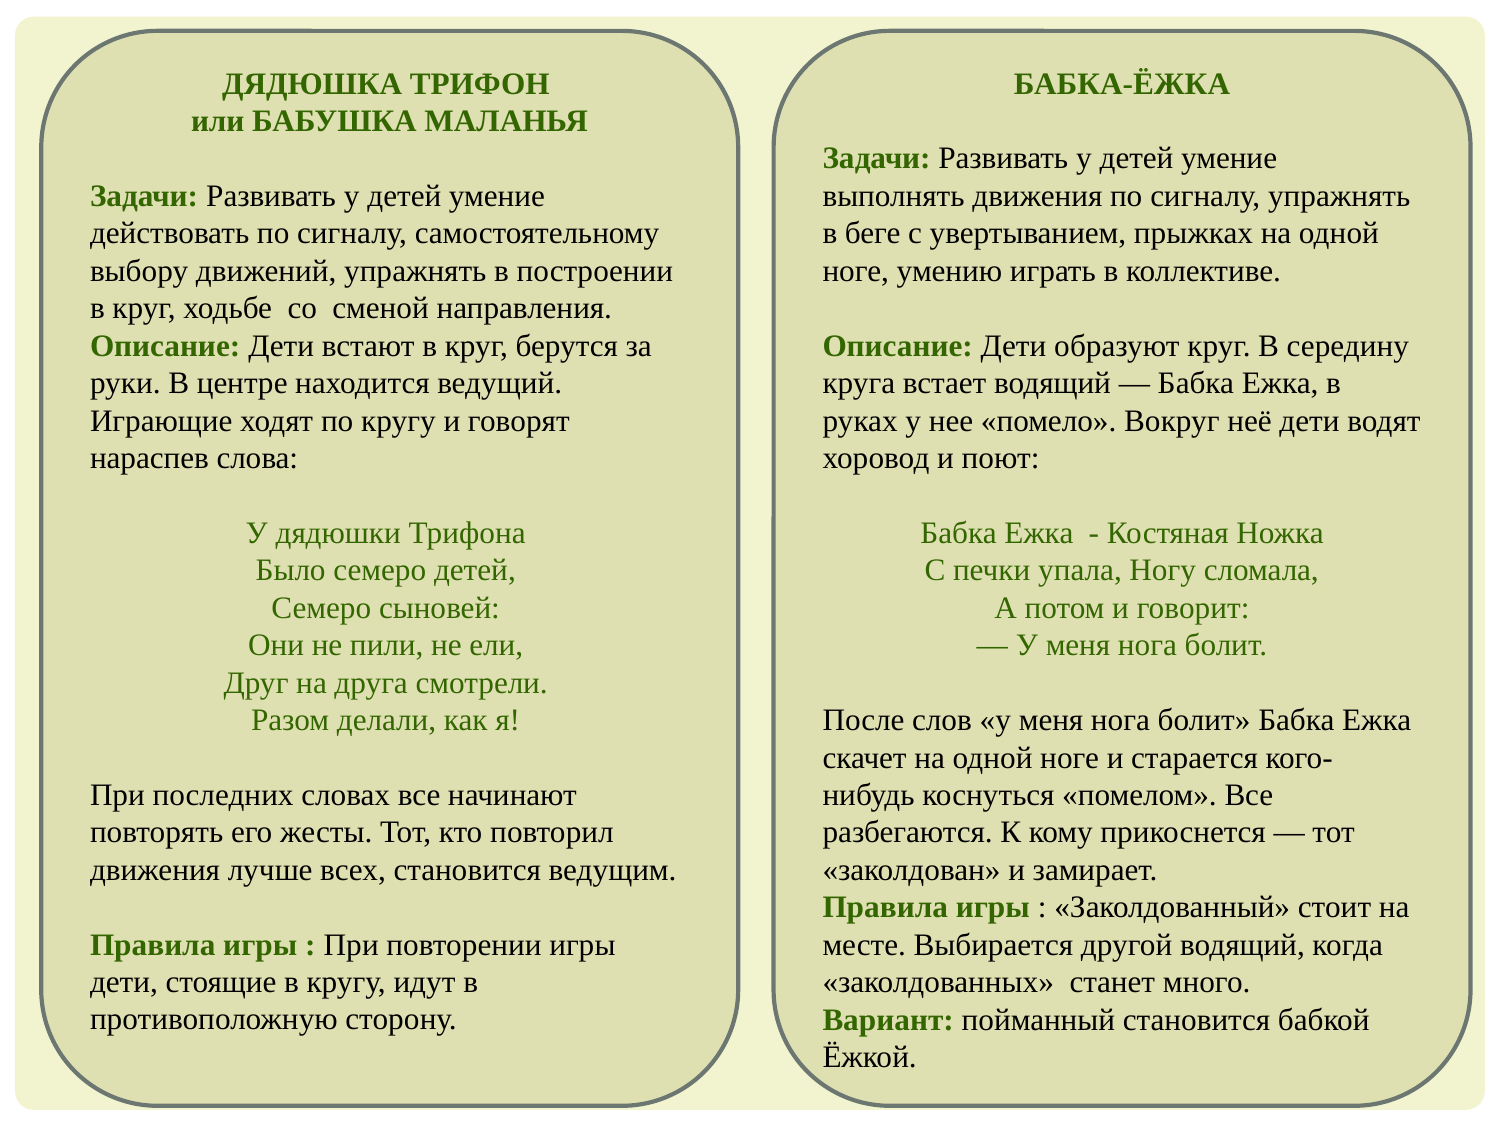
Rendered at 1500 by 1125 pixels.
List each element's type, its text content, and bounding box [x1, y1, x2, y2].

text_box ДЯДЮШКА ТРИФОН или БАБУШКА МАЛАНЬЯ Задачи: Развивать у детей умение действовать по сигналу, самостоятельному выбору движений, упражнять в построении в круг, ходьбе со сменой направления. Описание: Дети встают в круг, берутся за руки. В центре находится ведущий. Играющие ходят по кругу и говорят нараспев слова: У дядюшки Трифона Было семеро детей, Семеро сыновей: Они не пили, не ели, Друг на друга смотрели. Разом делали, как я! При последних словах все начинают повторять его жесты. Тот, кто повторил движения лучше всех, становится ведущим. Правила игры : При повторении игры дети, стоящие в кругу, идут в противоположную сторону. [39, 28, 741, 1108]
text_box БАБКА-ЁЖКА Задачи: Развивать у детей умение выполнять движения по сигналу, упражнять в беге с увертыванием, прыжках на одной ноге, умению играть в коллективе. Описание: Дети образуют круг. В середину круга встает водящий — Бабка Ежка, в руках у нее «помело». Вокруг неё дети водят хоровод и поют: Бабка Ежка - Костяная Ножка С печки упала, Ногу сломала, А потом и говорит: — У меня нога болит. После слов «у меня нога болит» Бабка Ежка скачет на одной ноге и старается кого-нибудь коснуться «помелом». Все разбегаются. К кому прикоснется — тот «заколдован» и замирает. Правила игры : «Заколдованный» стоит на месте. Выбирается другой водящий, когда «заколдованных» станет много. Вариант: пойманный становится бабкой Ёжкой. [771, 28, 1473, 1108]
